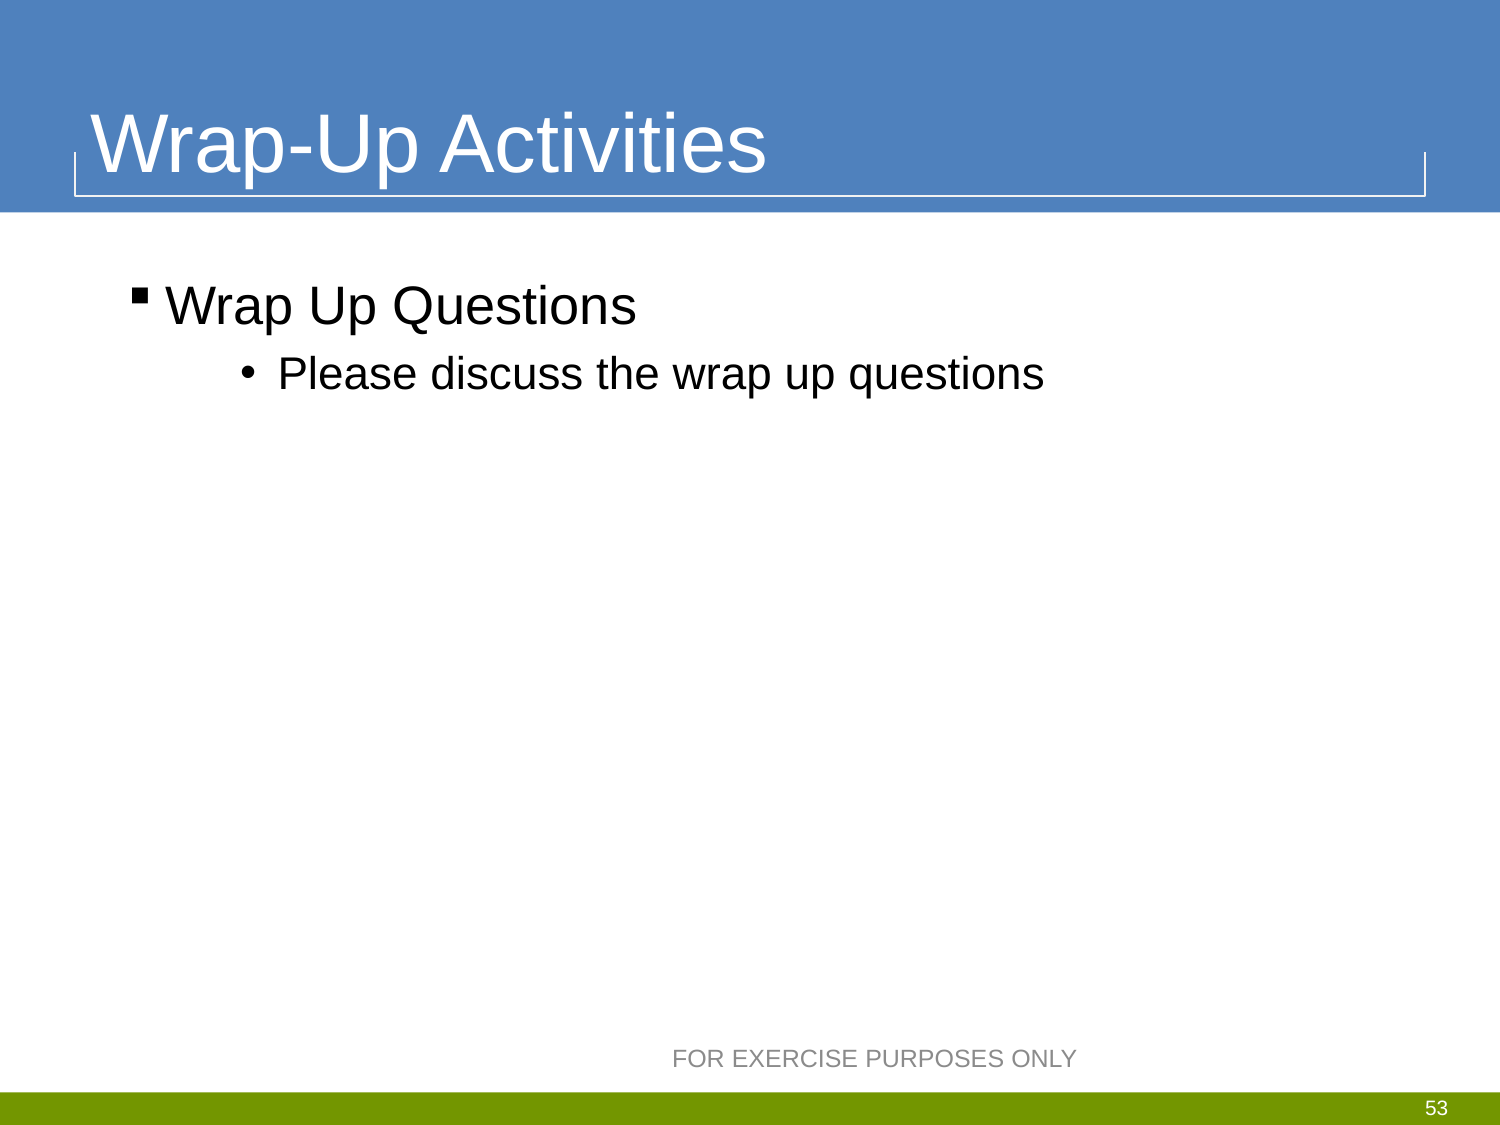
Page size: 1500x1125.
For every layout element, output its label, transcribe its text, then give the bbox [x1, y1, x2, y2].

footer FOR EXERCISE PURPOSES ONLY [512, 1042, 1238, 1103]
title Wrap-Up Activities [74, 44, 1426, 233]
list Wrap Up Questions Please discuss the wrap up questions [74, 262, 1426, 1006]
